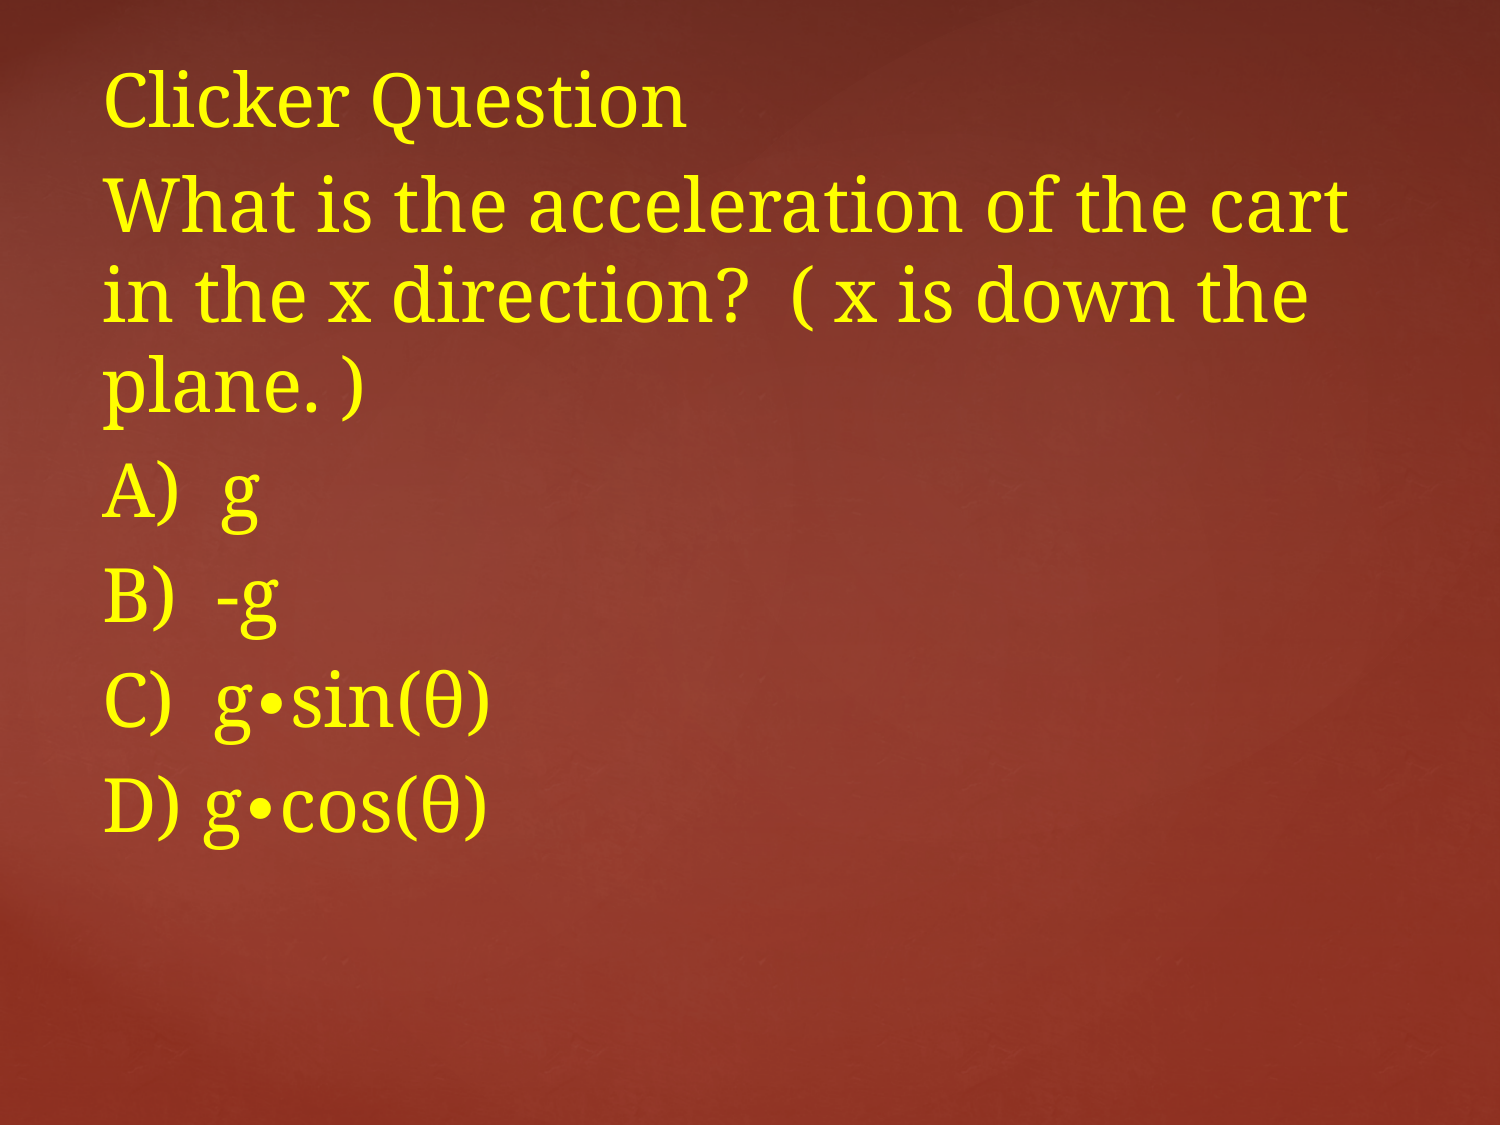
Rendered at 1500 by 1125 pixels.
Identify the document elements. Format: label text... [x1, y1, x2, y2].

subtitle Clicker Question What is the acceleration of the cart in the x direction? ( x is down the plane. ) A) g B) -g C) g∙sin(θ) D) g∙cos(θ) [87, 75, 1388, 825]
